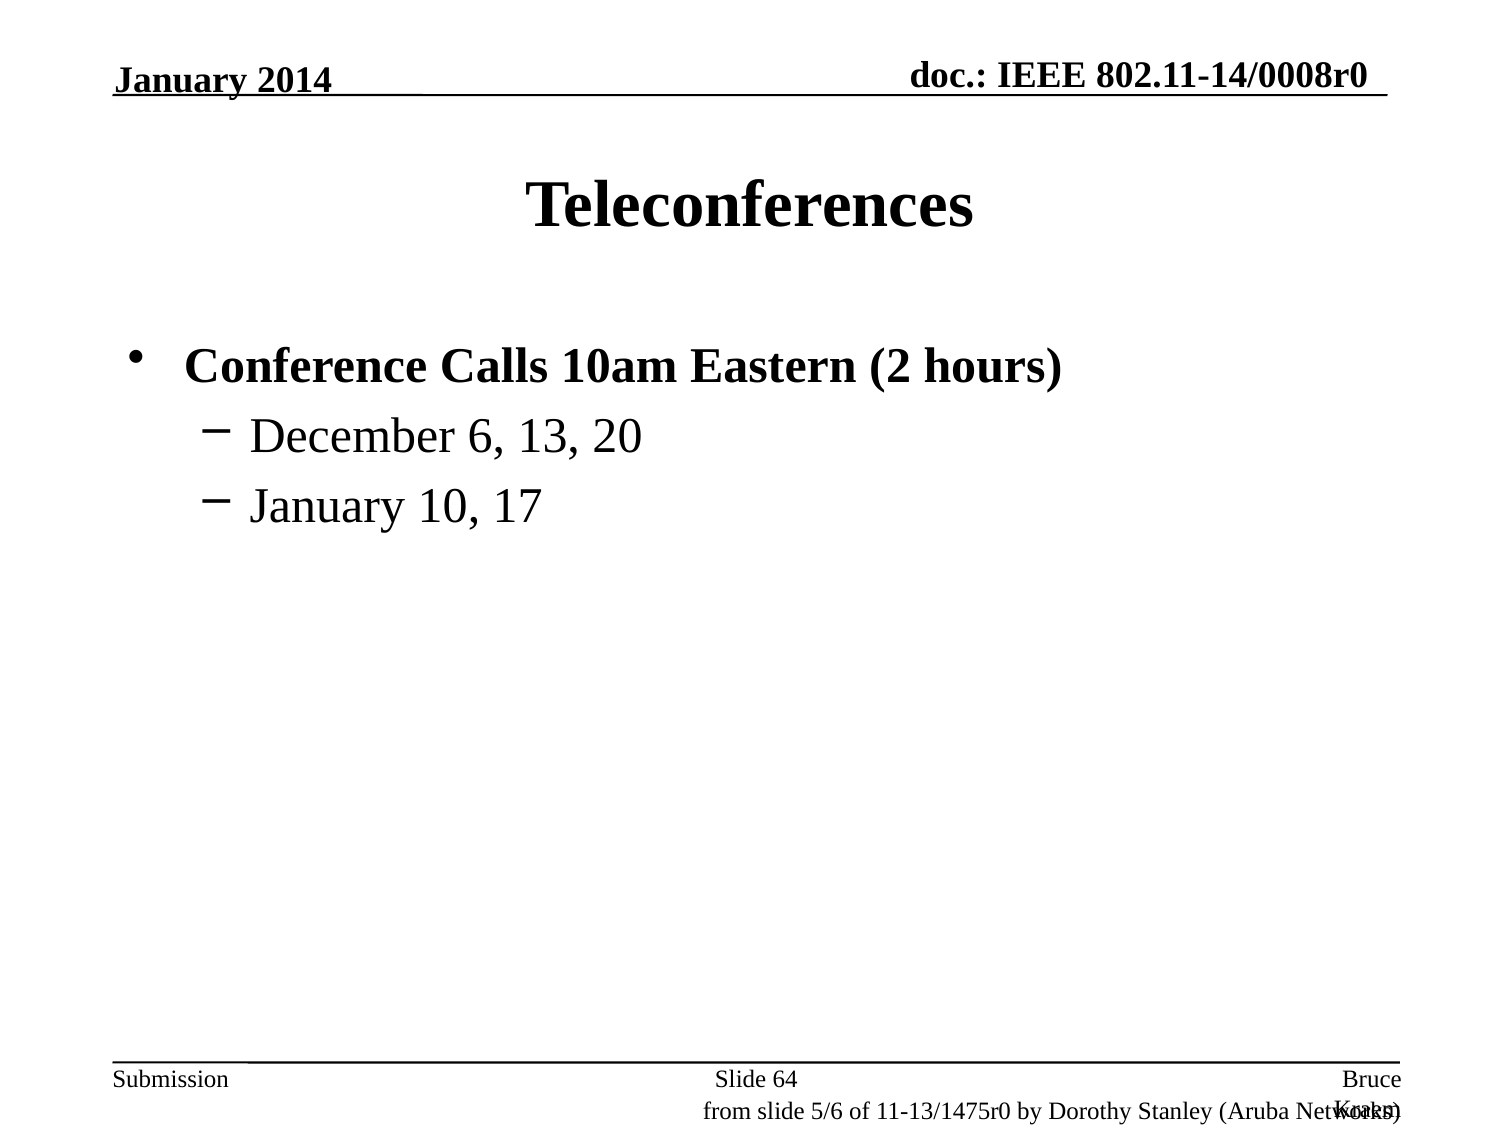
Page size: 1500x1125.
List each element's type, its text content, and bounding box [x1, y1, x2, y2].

title Teleconferences [112, 112, 1388, 288]
slide_number Slide 64 [712, 1062, 800, 1087]
text_box from slide 5/6 of 11-13/1475r0 by Dorothy Stanley (Aruba Networks) [343, 1087, 1417, 1125]
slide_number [114, 54, 374, 100]
list Conference Calls 10am Eastern (2 hours) December 6, 13, 20 January 10, 17 [112, 324, 1388, 1000]
footer Bruce Kraemer, Marvell [1325, 1062, 1402, 1087]
